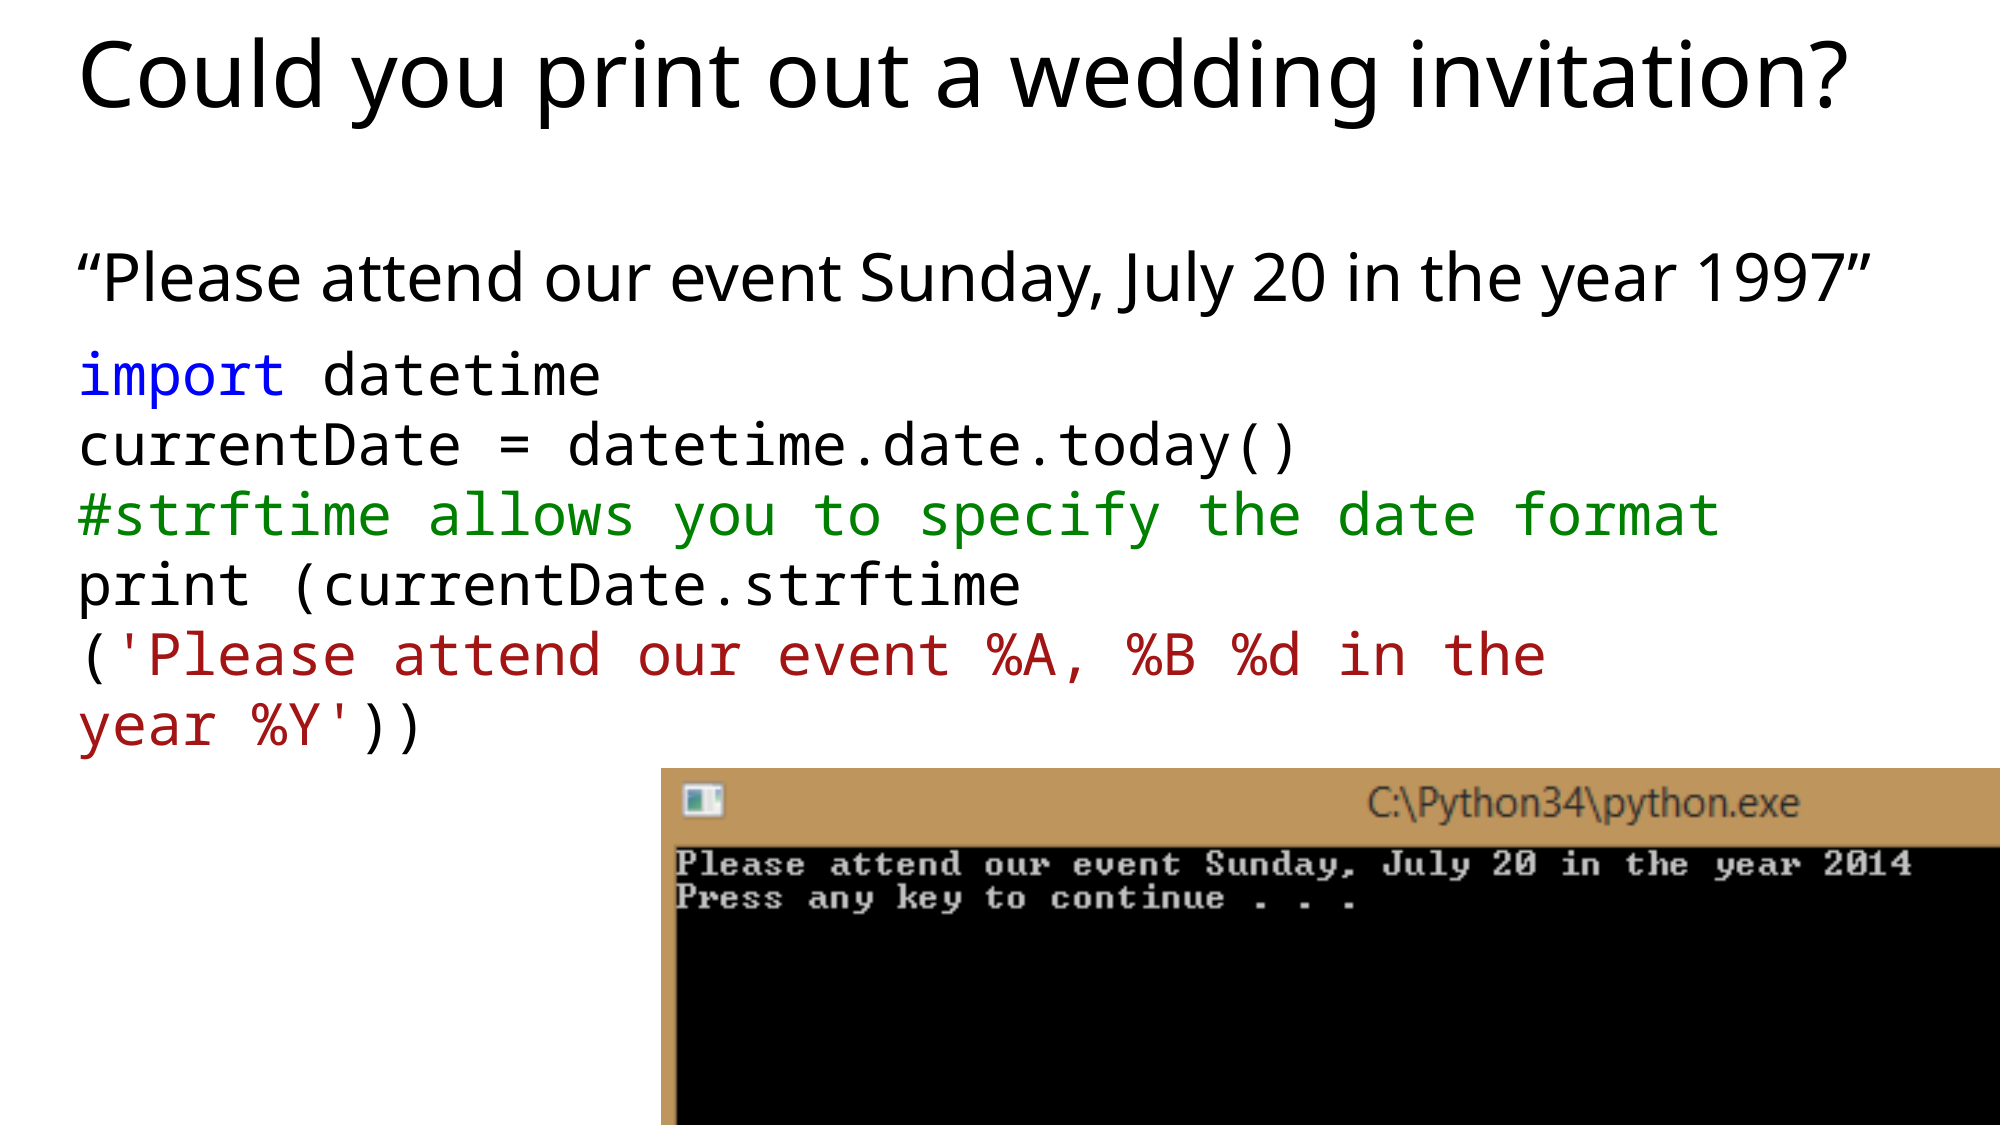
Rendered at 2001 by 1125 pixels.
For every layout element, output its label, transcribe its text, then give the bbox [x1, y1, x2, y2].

title Could you print out a wedding invitation? [62, 29, 1953, 205]
picture [661, 768, 2000, 1125]
text_box import datetime currentDate = datetime.date.today() #strftime allows you to specify the date format print (currentDate.strftime ('Please attend our event %A, %B %d in the year %Y')) [62, 329, 1931, 765]
list “Please attend our event Sunday, July 20 in the year 1997” [62, 227, 1953, 1096]
